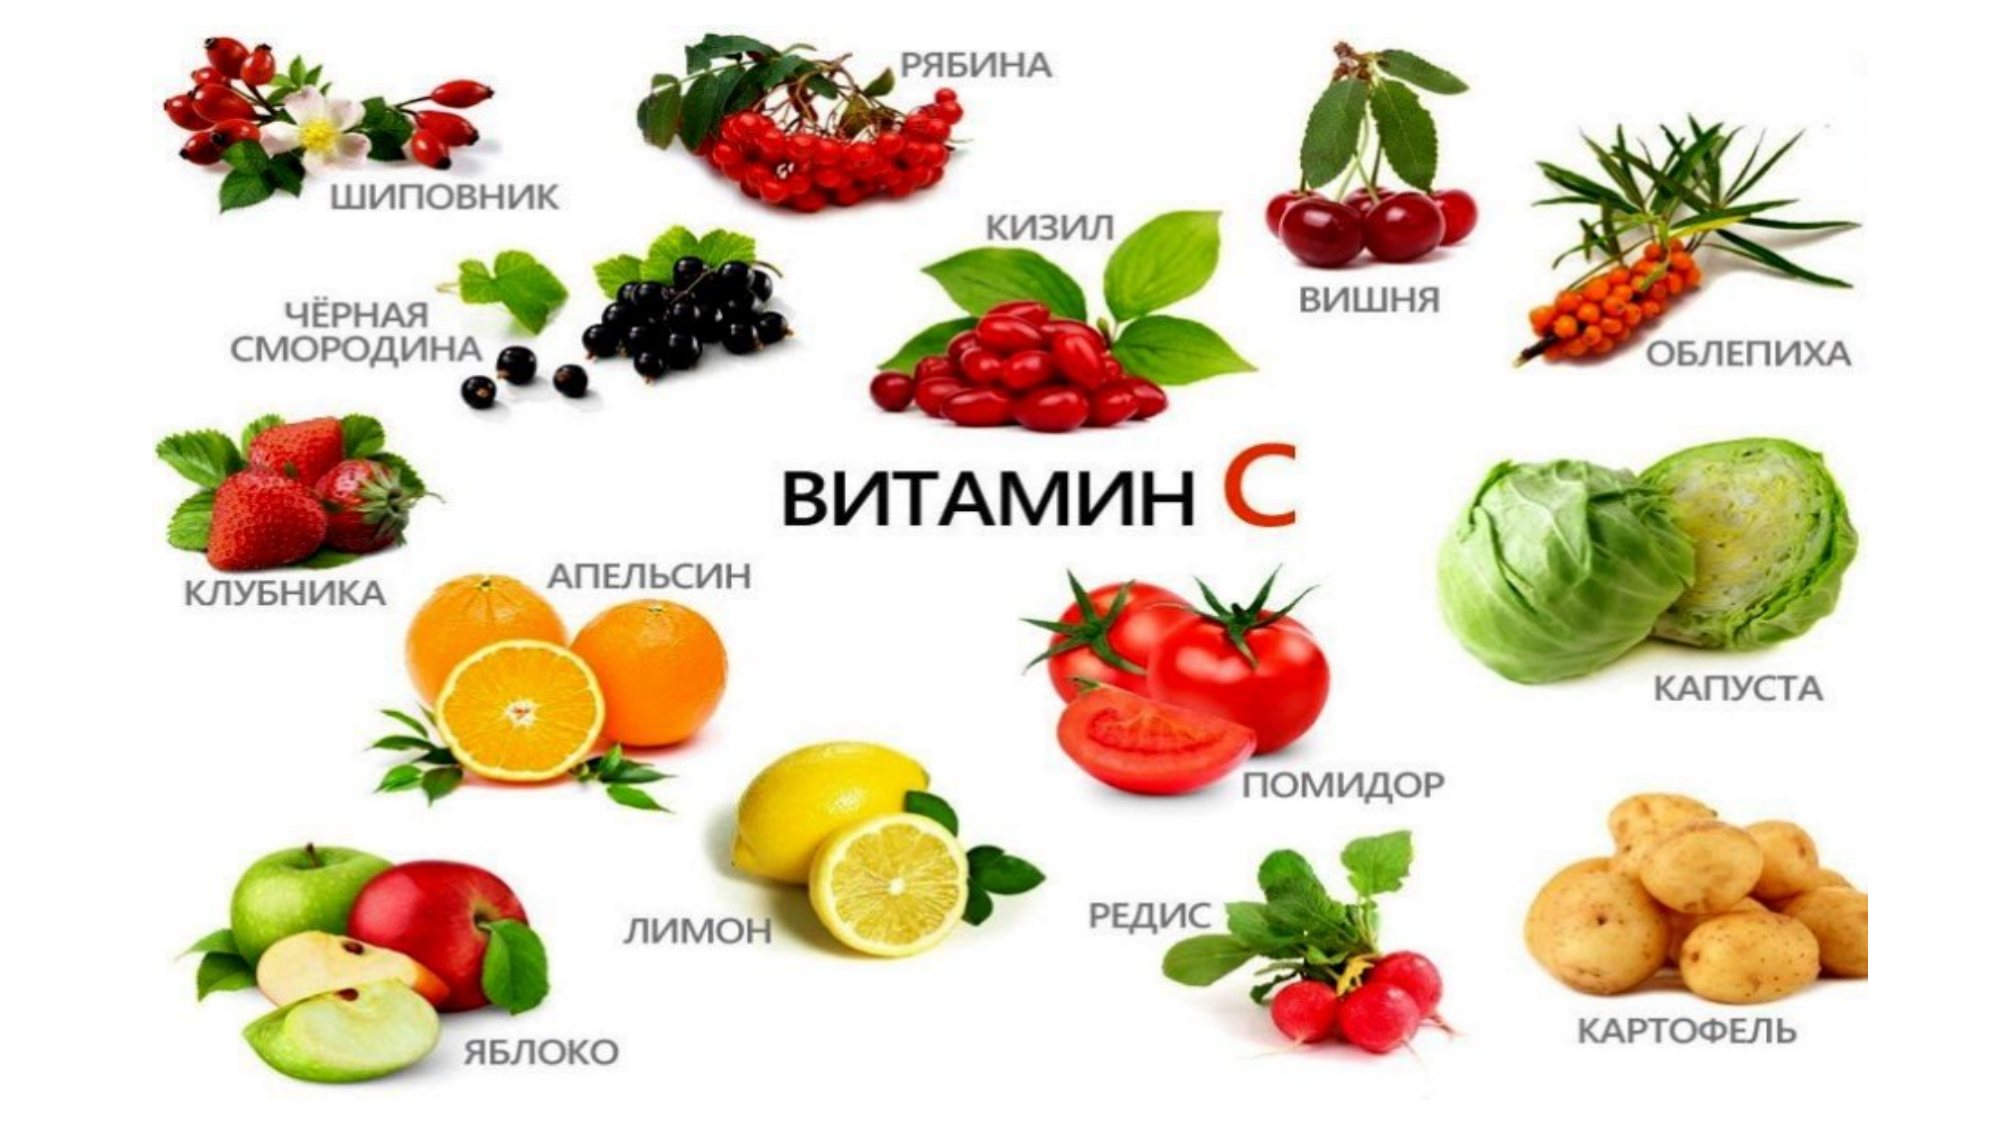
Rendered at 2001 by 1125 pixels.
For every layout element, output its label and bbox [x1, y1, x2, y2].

picture [152, 25, 1868, 1100]
